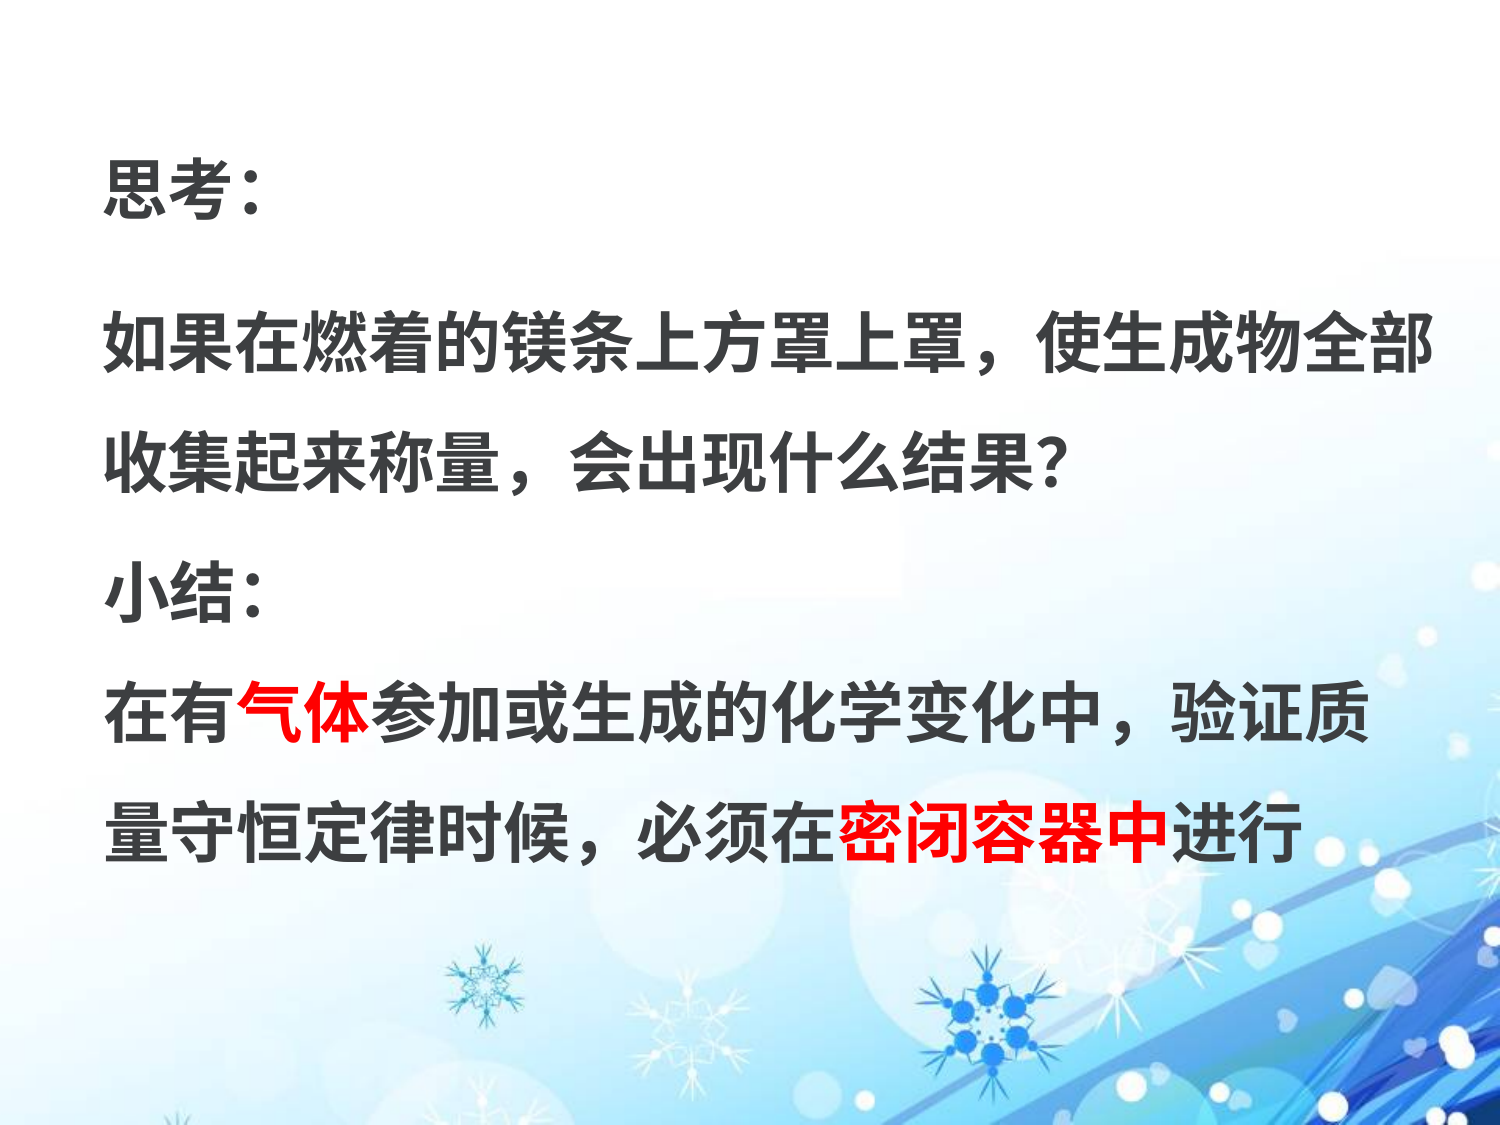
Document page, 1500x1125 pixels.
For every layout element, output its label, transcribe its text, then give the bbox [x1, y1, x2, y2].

text_box 思考： 如果在燃着的镁条上方罩上罩，使生成物全部收集起来称量，会出现什么结果？ [88, 101, 1459, 508]
picture [0, 13, 1500, 1125]
text_box 小结： 在有气体参加或生成的化学变化中，验证质量守恒定律时候，必须在密闭容器中进行 [88, 503, 1420, 878]
